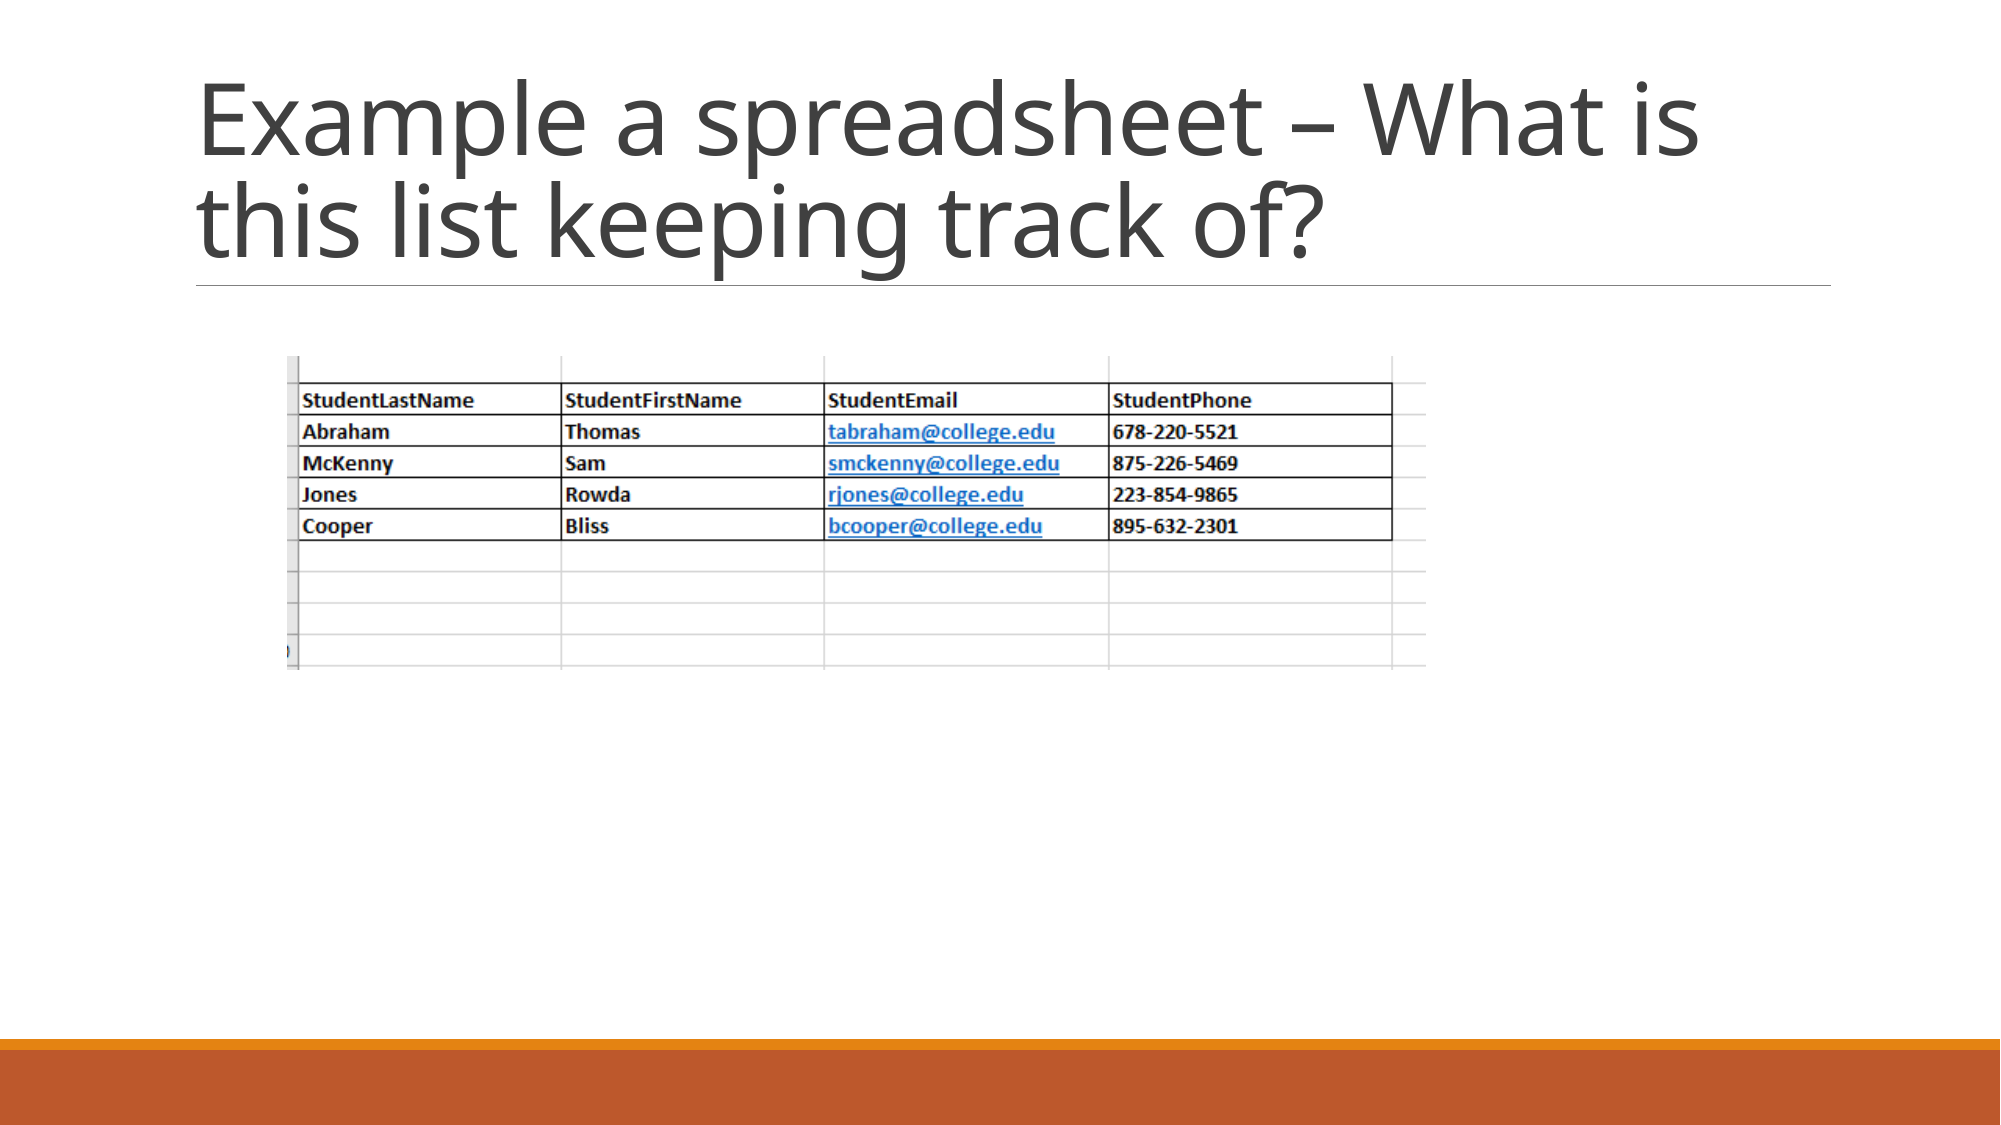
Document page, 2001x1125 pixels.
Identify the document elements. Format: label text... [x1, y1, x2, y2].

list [287, 356, 1426, 670]
title Example a spreadsheet – What is this list keeping track of? [180, 47, 1830, 285]
